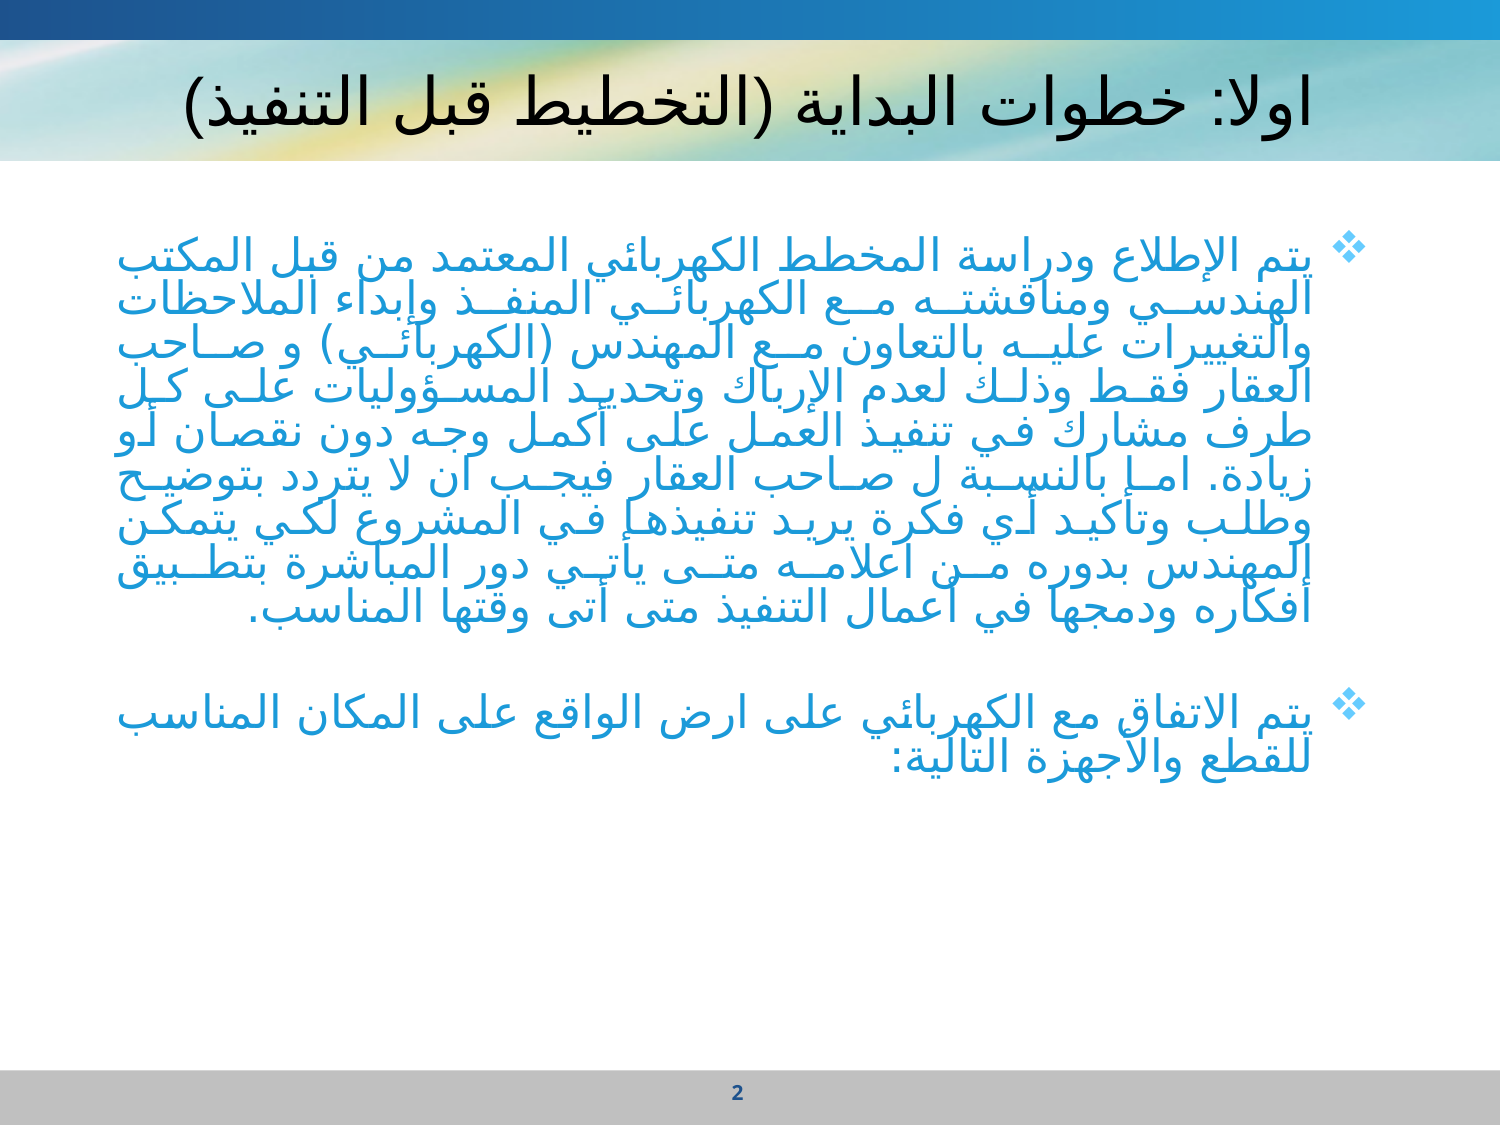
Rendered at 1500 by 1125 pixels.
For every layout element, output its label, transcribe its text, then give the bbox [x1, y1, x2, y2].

list يتم الإطلاع ودراسة المخطط الكهربائي المعتمد من قبل المكتب الهندسي ومناقشته مع الكهربائي المنفذ وإبداء الملاحظات والتغييرات عليه بالتعاون مع المهندس (الكهربائي) و صاحب العقار فقط وذلك لعدم الإرباك وتحديد المسؤوليات على كل طرف مشارك في تنفيذ العمل على أكمل وجه دون نقصان أو زيادة. اما بالنسبة ل صاحب العقار فيجب ان لا يتردد بتوضيح وطلب وتأكيد أي فكرة يريد تنفيذها في المشروع لكي يتمكن المهندس بدوره من اعلامه متى يأتي دور المباشرة بتطبيق أفكاره ودمجها في أعمال التنفيذ متى أتى وقتها المناسب. يتم الاتفاق مع الكهربائي على ارض الواقع على المكان المناسب للقطع والأجهزة التالية: [101, 228, 1386, 1025]
picture [0, 39, 1500, 161]
title اولا: خطوات البداية (التخطيط قبل التنفيذ) [75, 52, 1425, 145]
slide_number 2 [562, 1072, 913, 1115]
